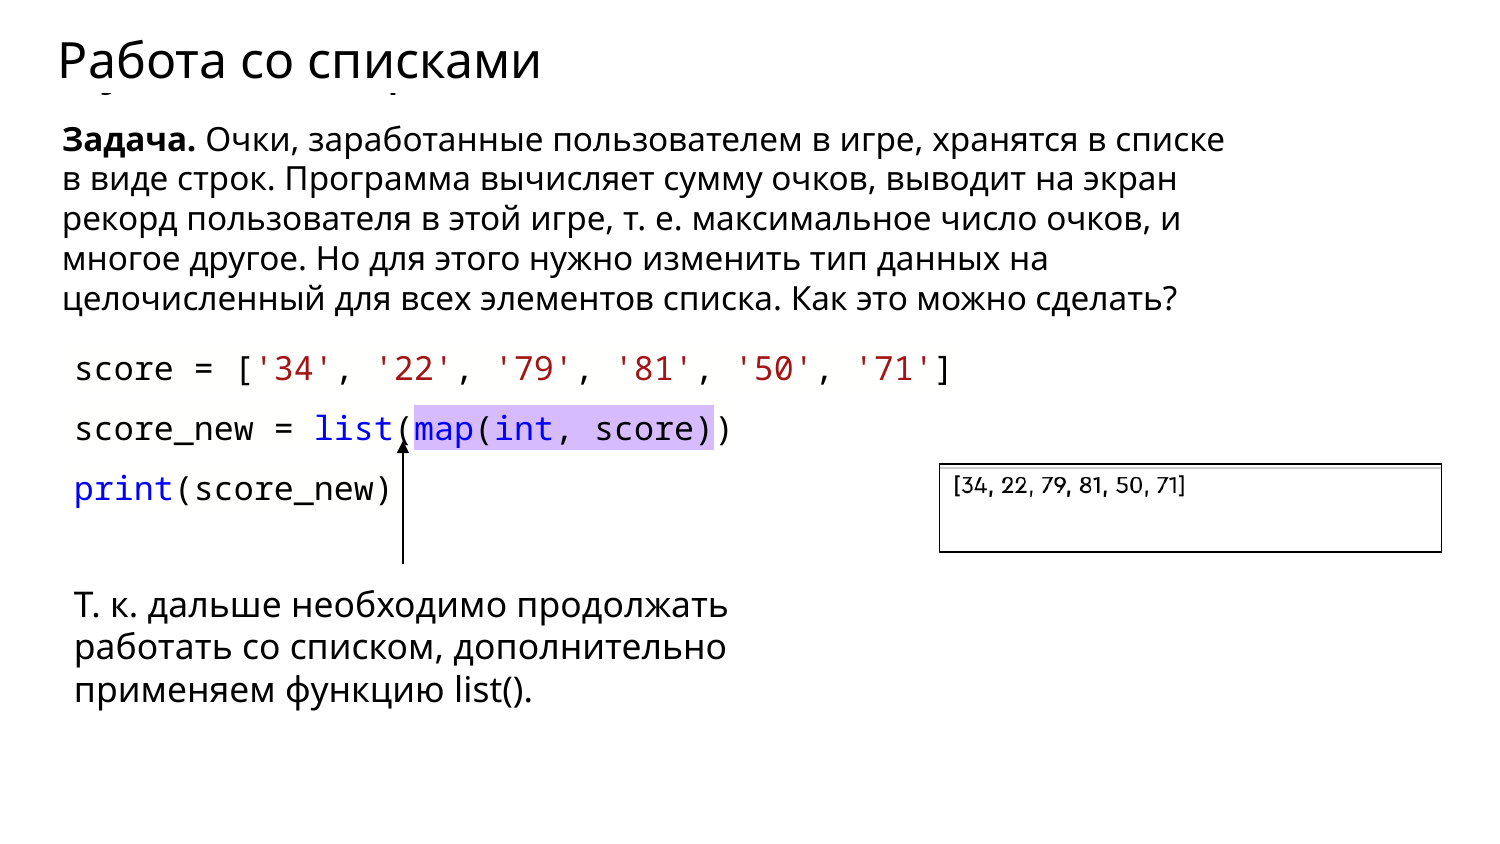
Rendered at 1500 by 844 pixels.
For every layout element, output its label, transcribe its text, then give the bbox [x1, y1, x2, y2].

text_box Работа со списками [57, 28, 1217, 102]
text_box score = ['34', '22', '79', '81', '50', '71'] score_new = list(map(int, score)) print(score_new) [59, 312, 1031, 523]
text_box Задача. Очки, заработанные пользователем в игре, хранятся в списке в виде строк. Программа вычисляет сумму очков, выводит на экран рекорд пользователя в этой игре, т. е. максимальное число очков, и многое другое. Но для этого нужно изменить тип данных на целочисленный для всех элементов списка. Как это можно сделать? [46, 102, 1251, 266]
text_box Т. к. дальше необходимо продолжать работать со списком, дополнительно применяем функцию list(). [58, 566, 752, 725]
picture [940, 464, 1441, 552]
